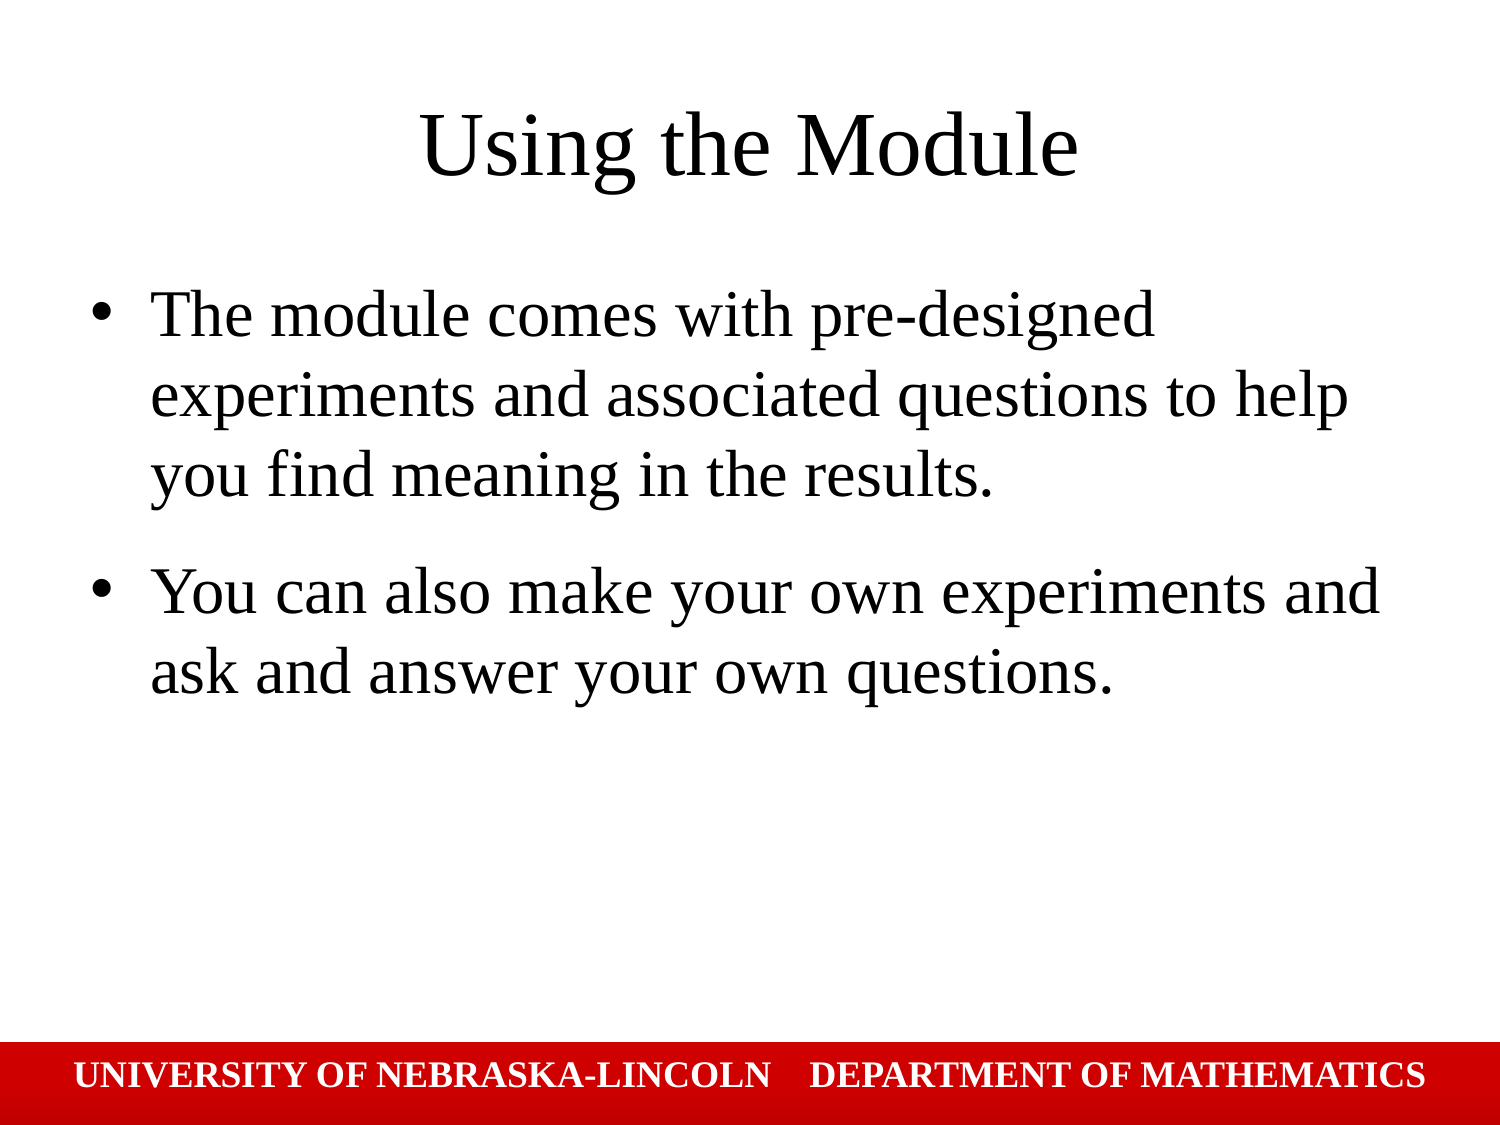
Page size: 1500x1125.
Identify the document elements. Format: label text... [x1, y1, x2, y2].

title Using the Module [75, 45, 1425, 233]
list The module comes with pre-designed experiments and associated questions to help you find meaning in the results. You can also make your own experiments and ask and answer your own questions. [75, 262, 1425, 1005]
